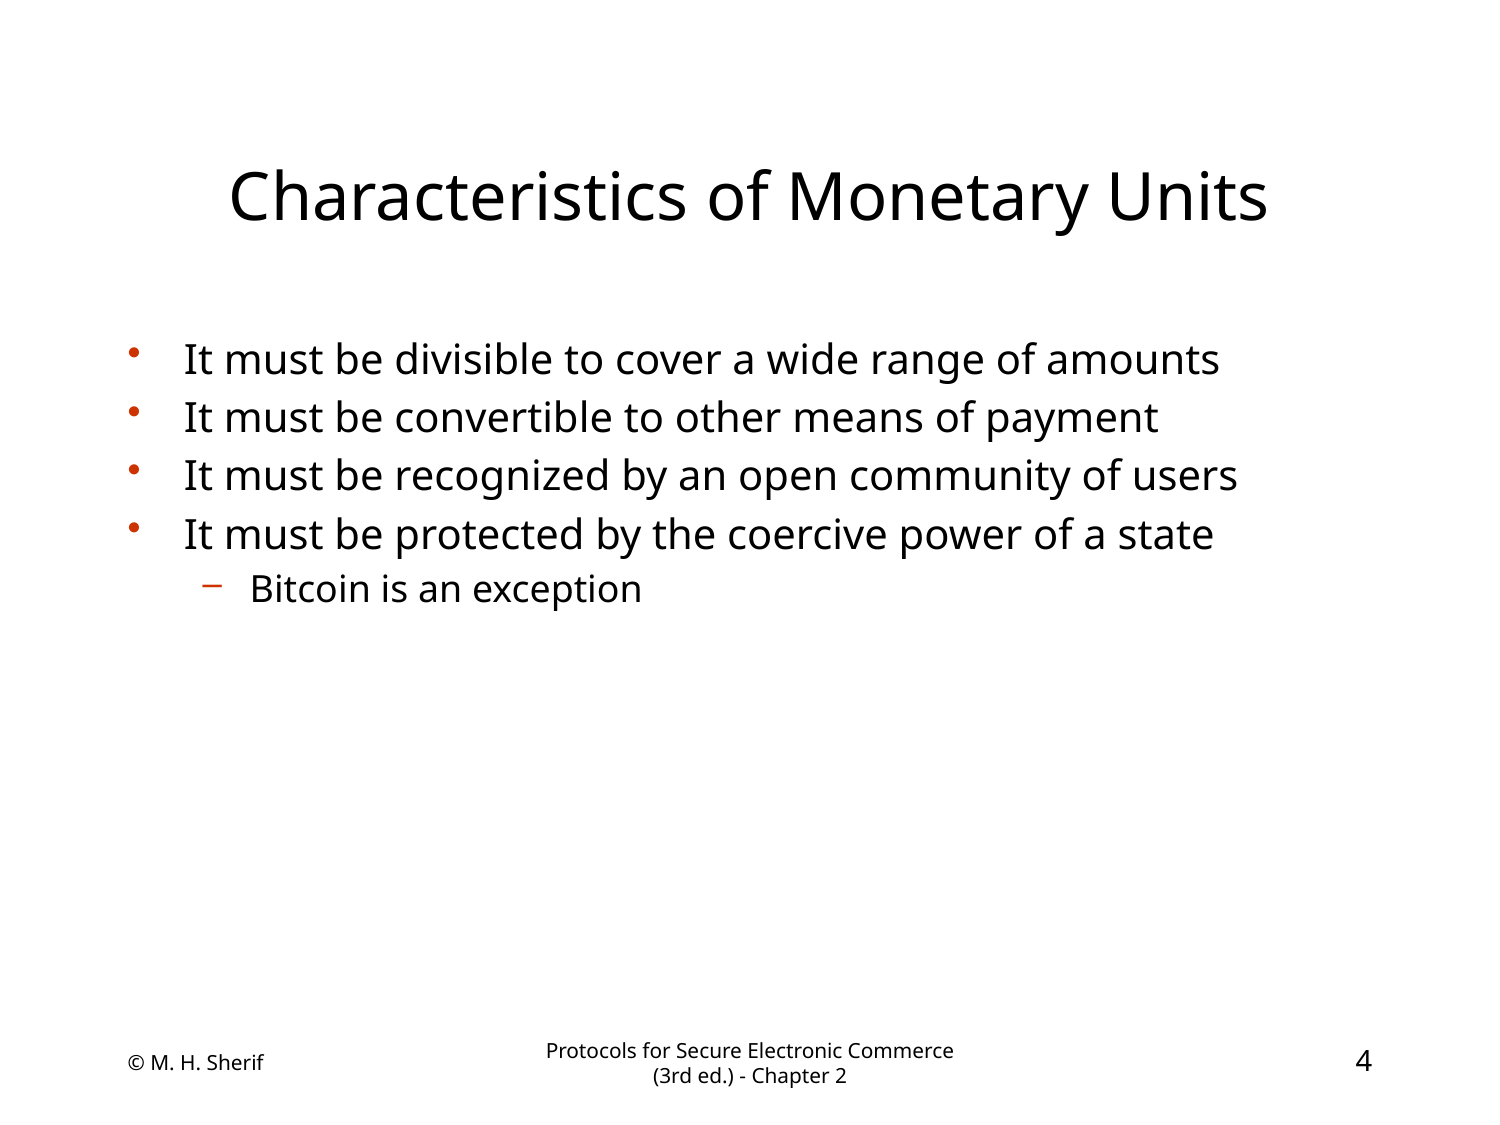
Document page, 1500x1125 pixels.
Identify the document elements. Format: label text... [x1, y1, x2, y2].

slide_number 4 [1074, 1025, 1388, 1100]
list It must be divisible to cover a wide range of amounts It must be convertible to other means of payment It must be recognized by an open community of users It must be protected by the coercive power of a state Bitcoin is an exception [112, 324, 1388, 1000]
title Characteristics of Monetary Units [112, 99, 1388, 288]
footer Protocols for Secure Electronic Commerce (3rd ed.) - Chapter 2 [512, 1025, 988, 1100]
slide_number © M. H. Sherif [112, 1025, 425, 1100]
